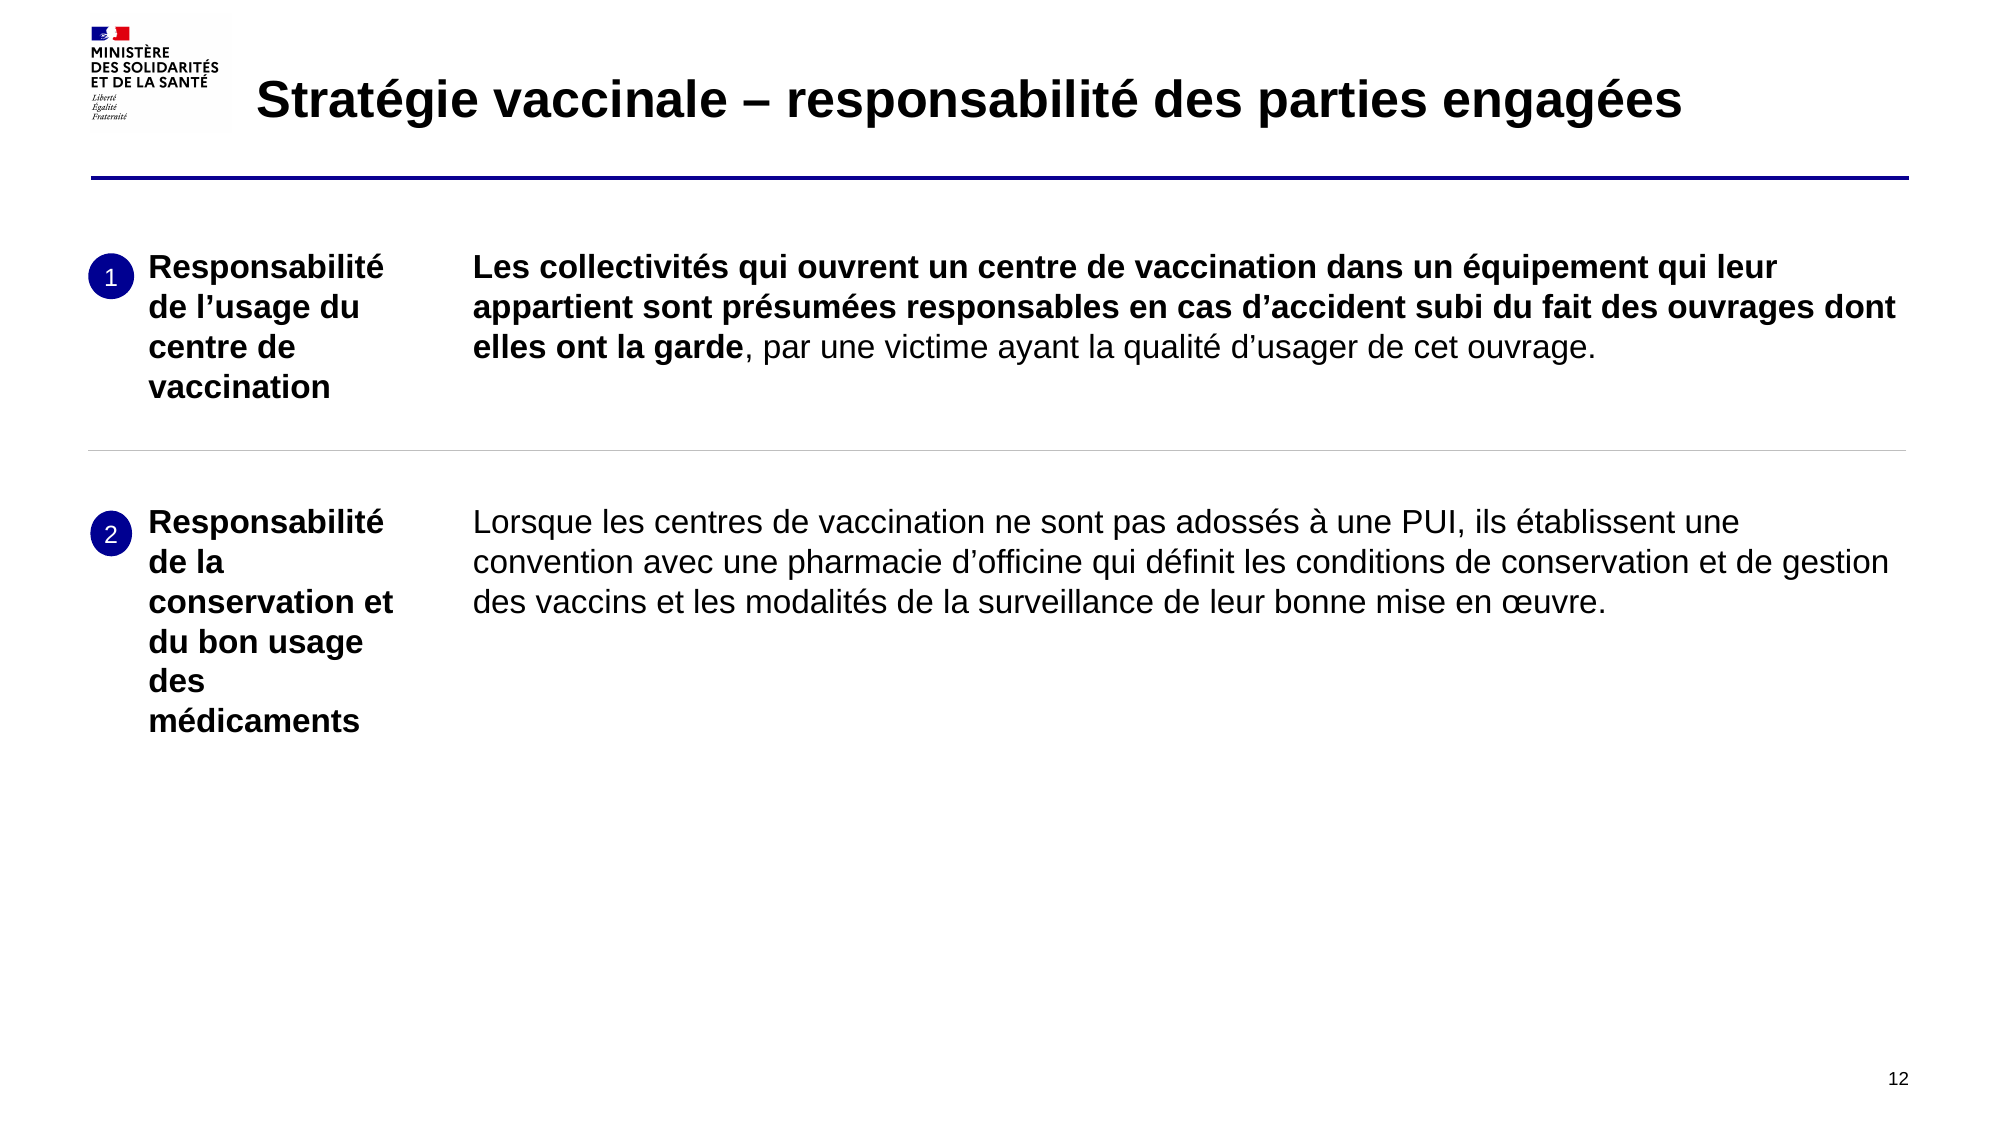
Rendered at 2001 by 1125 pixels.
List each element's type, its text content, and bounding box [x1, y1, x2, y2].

text_box 2 [89, 509, 133, 558]
text_box Les collectivités qui ouvrent un centre de vaccination dans un équipement qui leur appartient sont présumées responsables en cas d’accident subi du fait des ouvrages dont elles ont la garde, par une victime ayant la qualité d’usager de cet ouvrage. [472, 244, 1907, 350]
title Stratégie vaccinale – responsabilité des parties engagées [256, 65, 1917, 129]
text_box 1 [87, 252, 136, 301]
picture [90, 13, 232, 133]
text_box Responsabilité de l’usage du centre de vaccination [148, 244, 405, 355]
text_box Lorsque les centres de vaccination ne sont pas adossés à une PUI, ils établissent une convention avec une pharmacie d’officine qui définit les conditions de conservation et de gestion des vaccins et les modalités de la surveillance de leur bonne mise en œuvre. [472, 500, 1907, 586]
text_box Responsabilité de la conservation et du bon usage des médicaments [148, 500, 405, 586]
